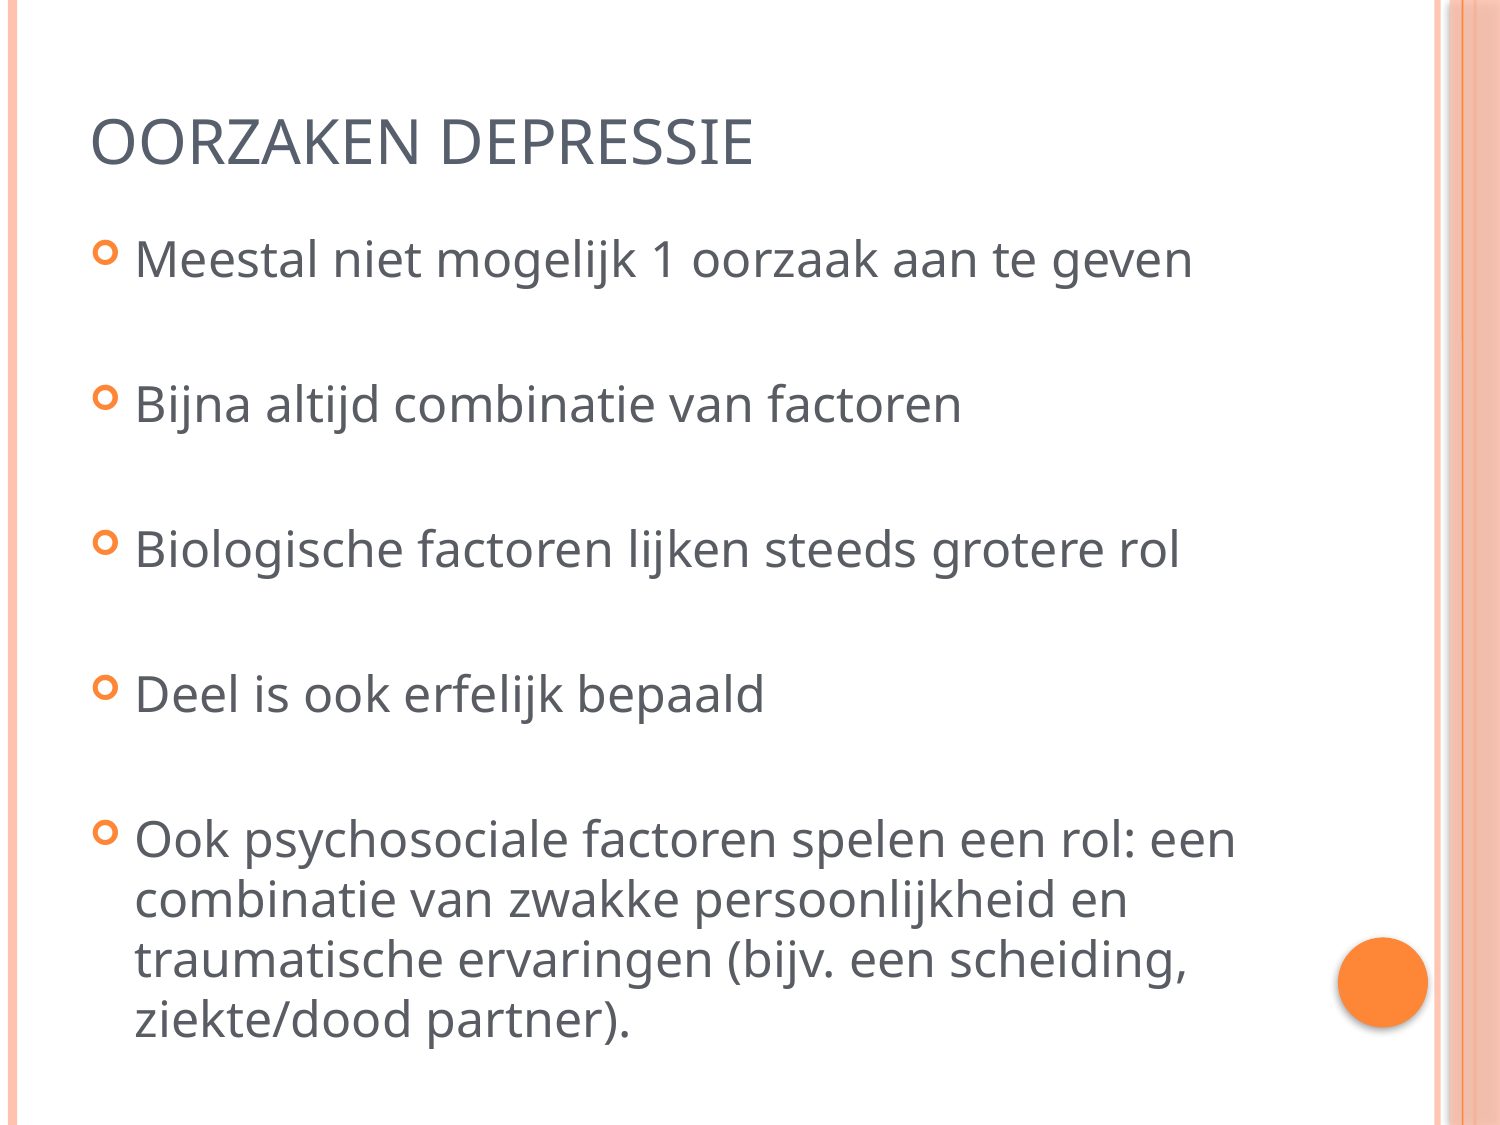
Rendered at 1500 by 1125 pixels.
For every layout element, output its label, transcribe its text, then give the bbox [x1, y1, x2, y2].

title Oorzaken depressie [75, 45, 1300, 185]
list Meestal niet mogelijk 1 oorzaak aan te geven Bijna altijd combinatie van factoren Biologische factoren lijken steeds grotere rol Deel is ook erfelijk bepaald Ook psychosociale factoren spelen een rol: een combinatie van zwakke persoonlijkheid en traumatische ervaringen (bijv. een scheiding, ziekte/dood partner). [75, 219, 1300, 1062]
